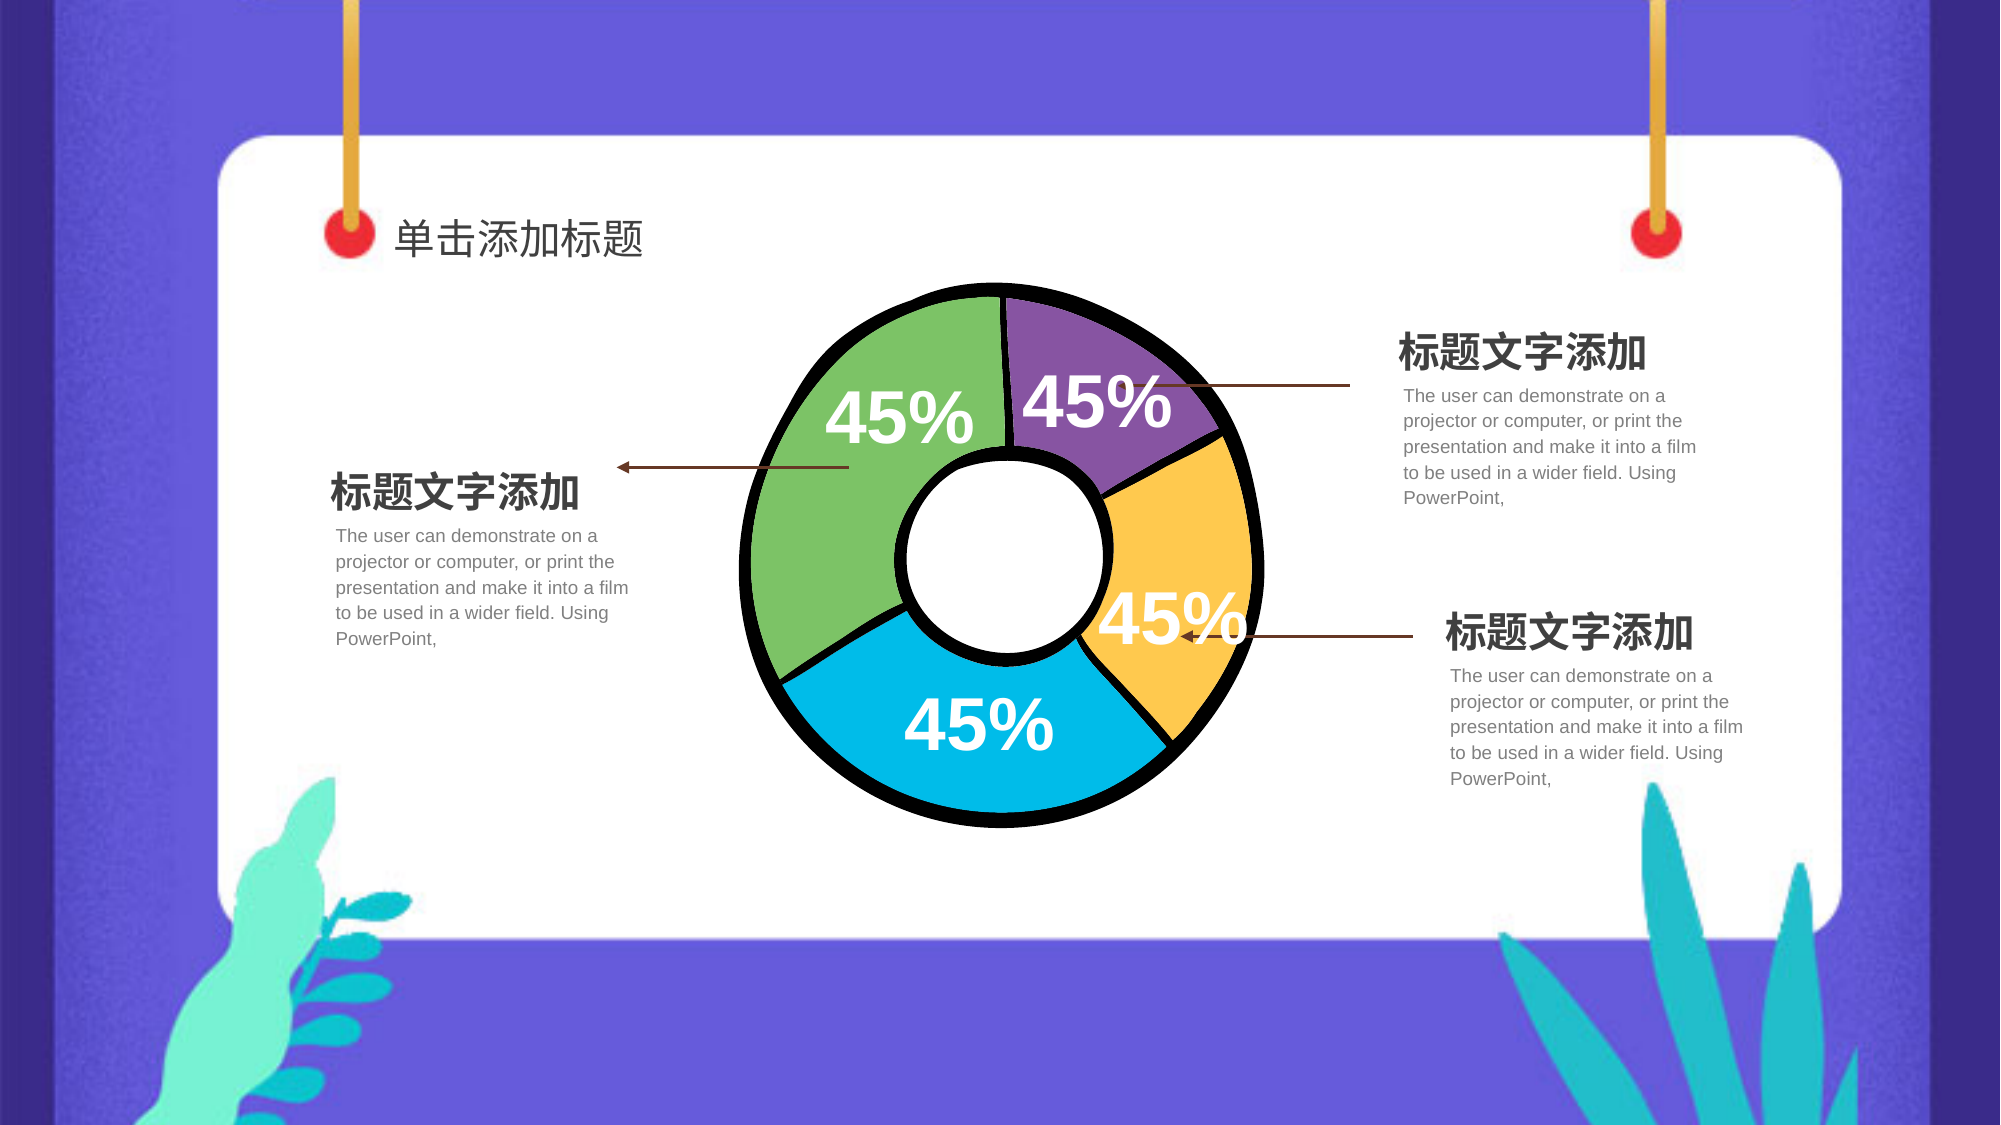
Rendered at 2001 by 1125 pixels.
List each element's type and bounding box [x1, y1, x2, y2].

text_box [732, 274, 1268, 851]
picture [0, 0, 2000, 1125]
text_box [315, 448, 888, 659]
text_box [1383, 307, 1956, 518]
text_box [1430, 588, 2000, 798]
